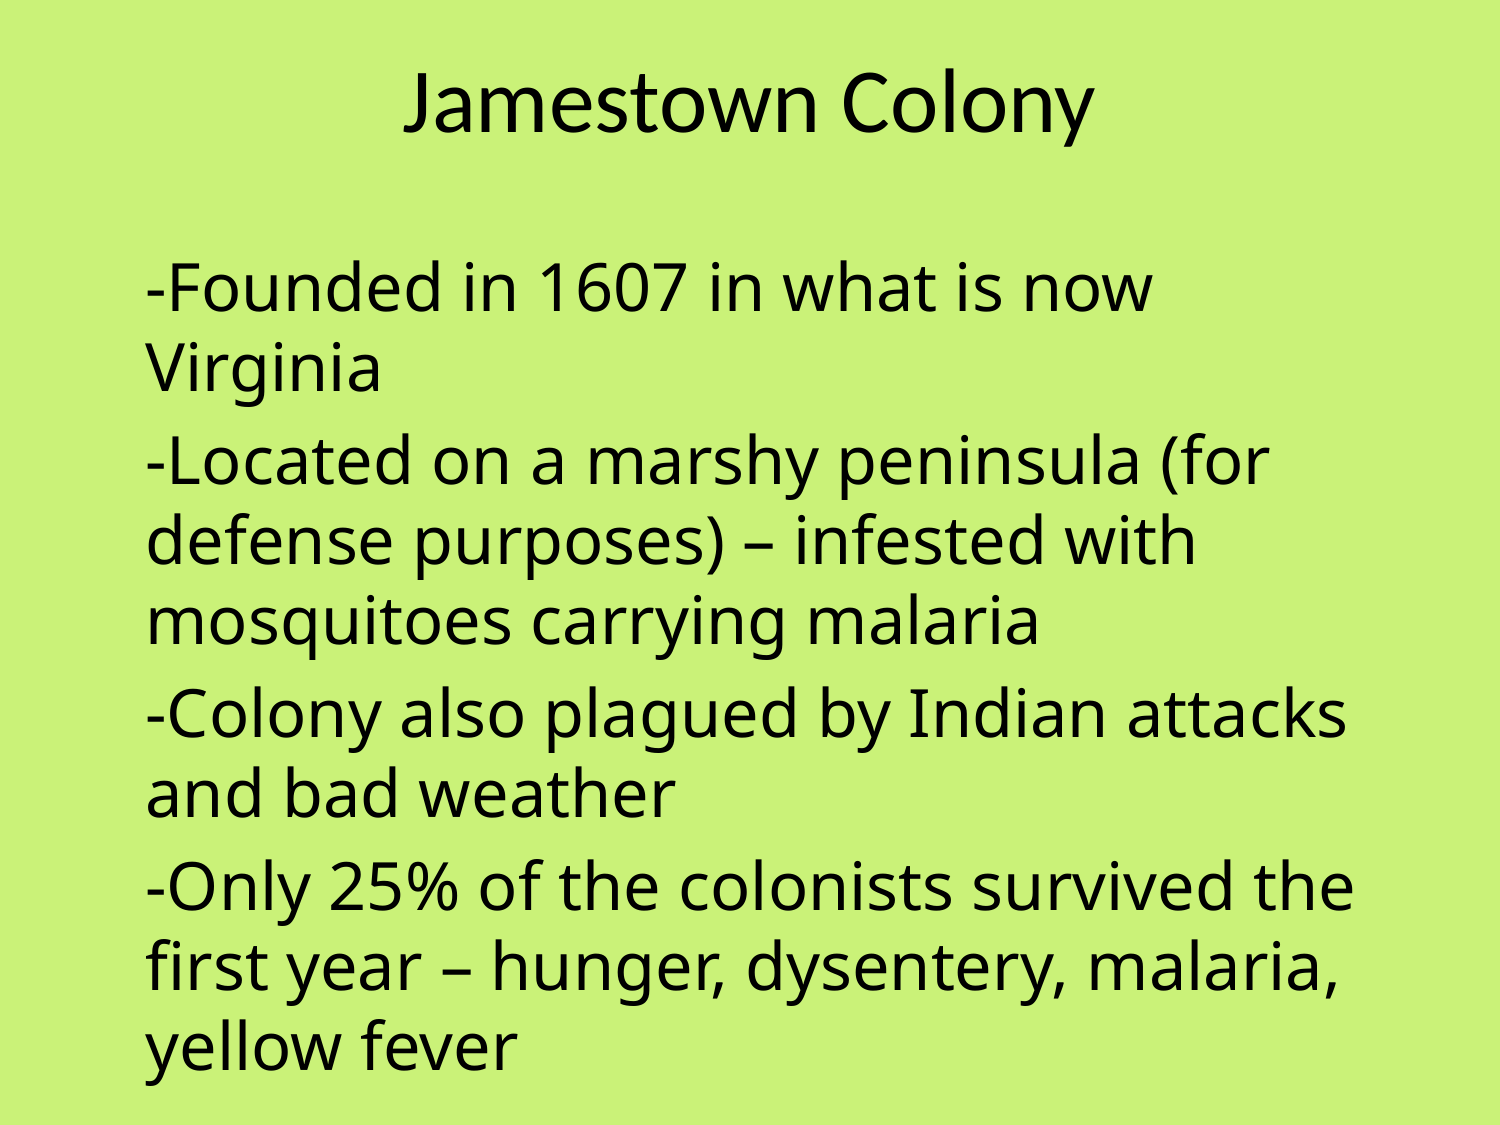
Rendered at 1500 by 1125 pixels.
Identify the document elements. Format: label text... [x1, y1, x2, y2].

list -Founded in 1607 in what is now Virginia -Located on a marshy peninsula (for defense purposes) – infested with mosquitoes carrying malaria -Colony also plagued by Indian attacks and bad weather -Only 25% of the colonists survived the first year – hunger, dysentery, malaria, yellow fever [75, 236, 1425, 980]
title Jamestown Colony [75, 2, 1425, 190]
